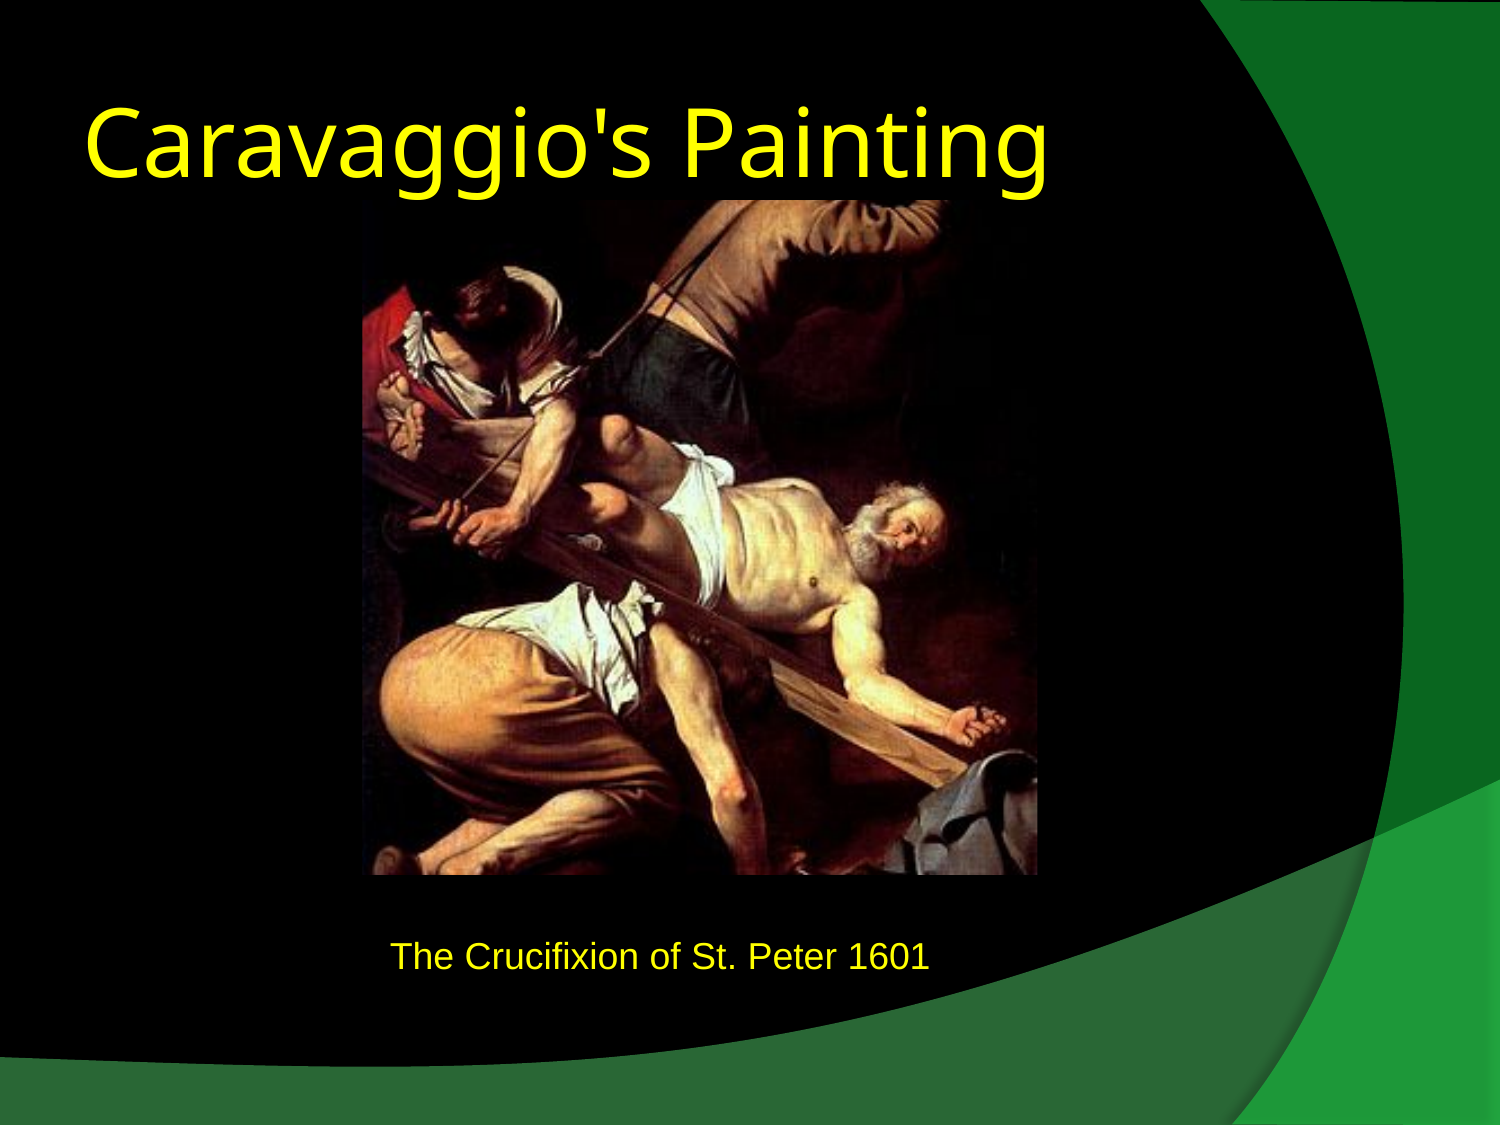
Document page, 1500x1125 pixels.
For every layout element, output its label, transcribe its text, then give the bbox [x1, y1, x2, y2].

title Caravaggio's Painting [75, 45, 1300, 233]
picture [362, 199, 1038, 876]
text_box The Crucifixion of St. Peter 1601 [374, 924, 1125, 985]
